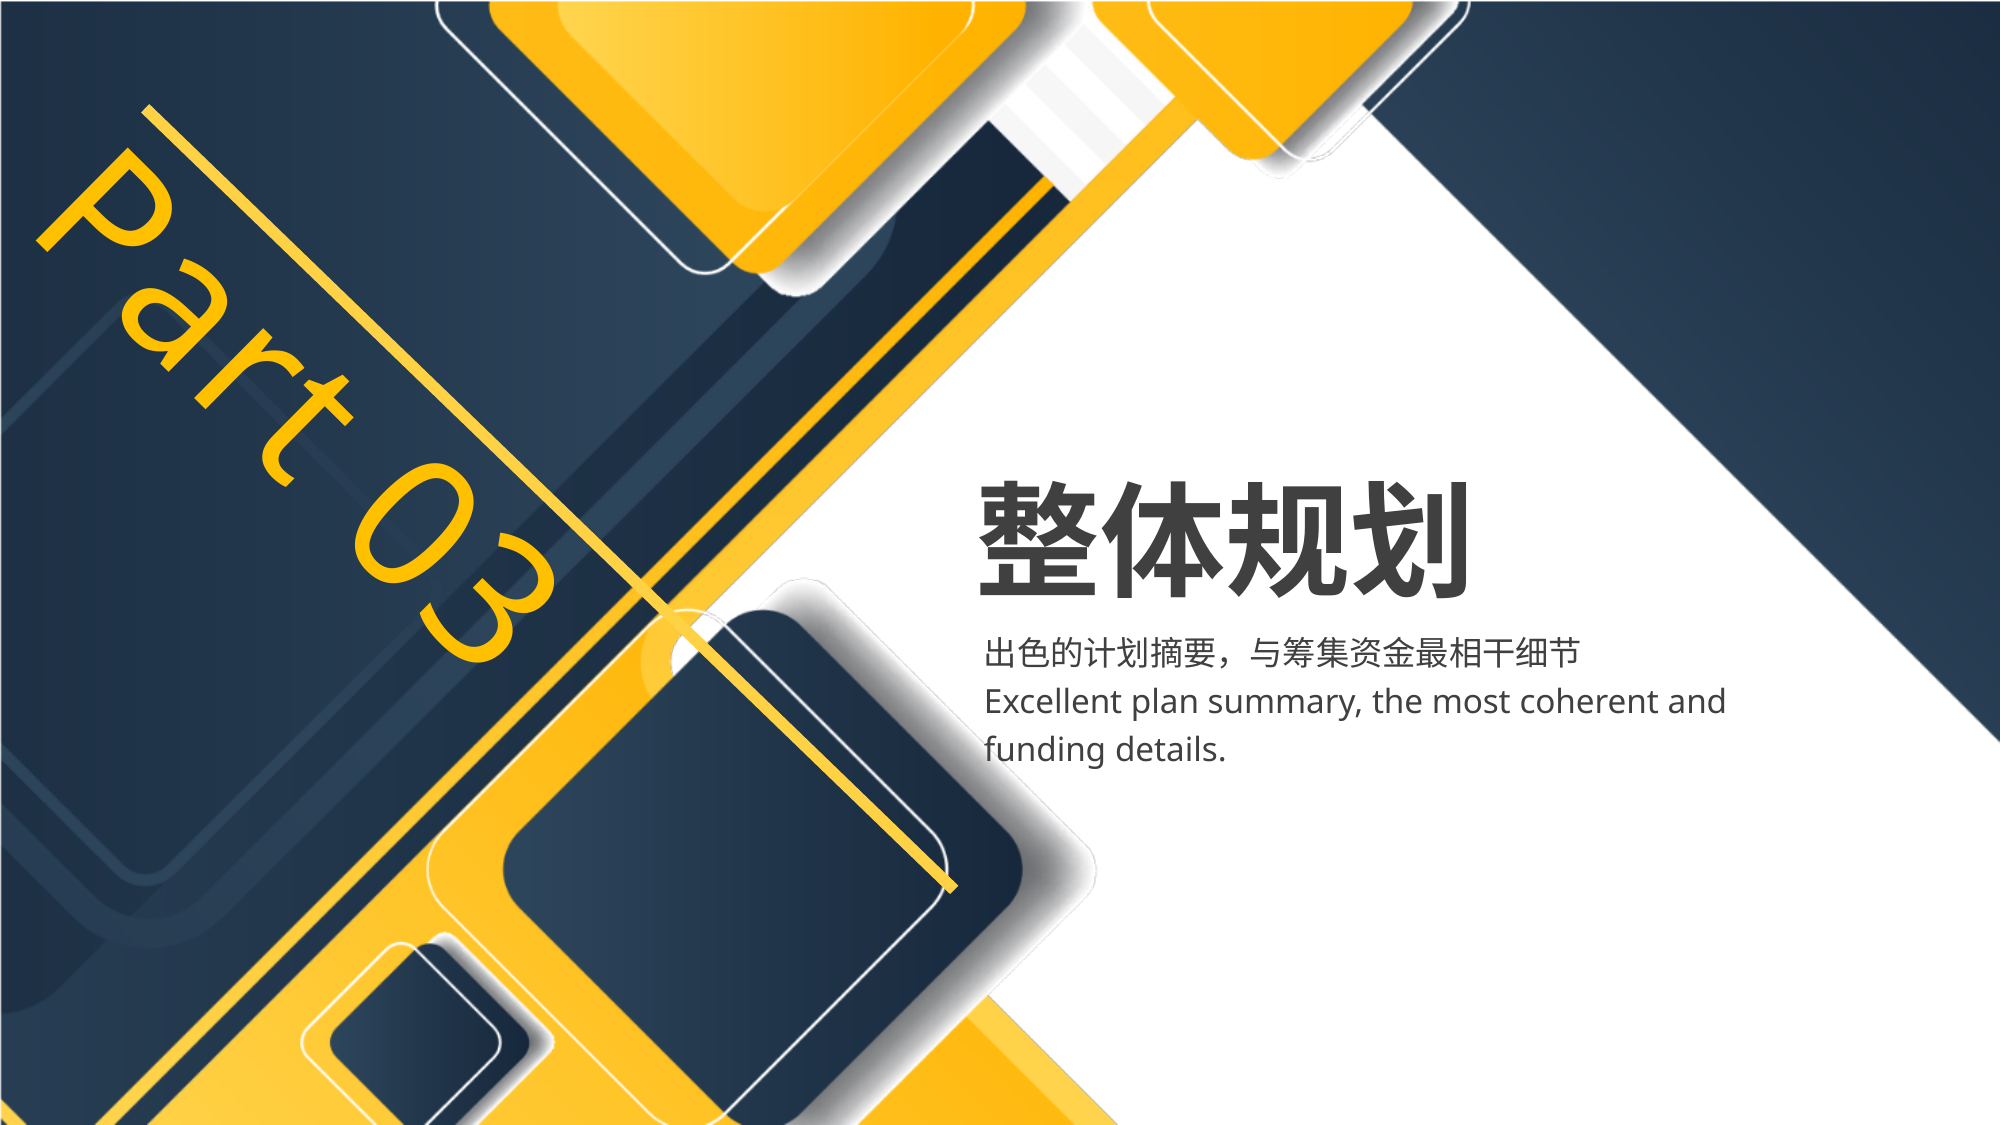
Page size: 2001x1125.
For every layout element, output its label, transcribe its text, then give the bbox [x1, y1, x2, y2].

text_box 出色的计划摘要，与筹集资金最相干细节 Excellent plan summary, the most coherent and funding details. [1563, 624, 1815, 776]
text_box [141, 104, 437, 399]
picture [3, 0, 2000, 1125]
text_box Part 03 [0, 70, 437, 701]
